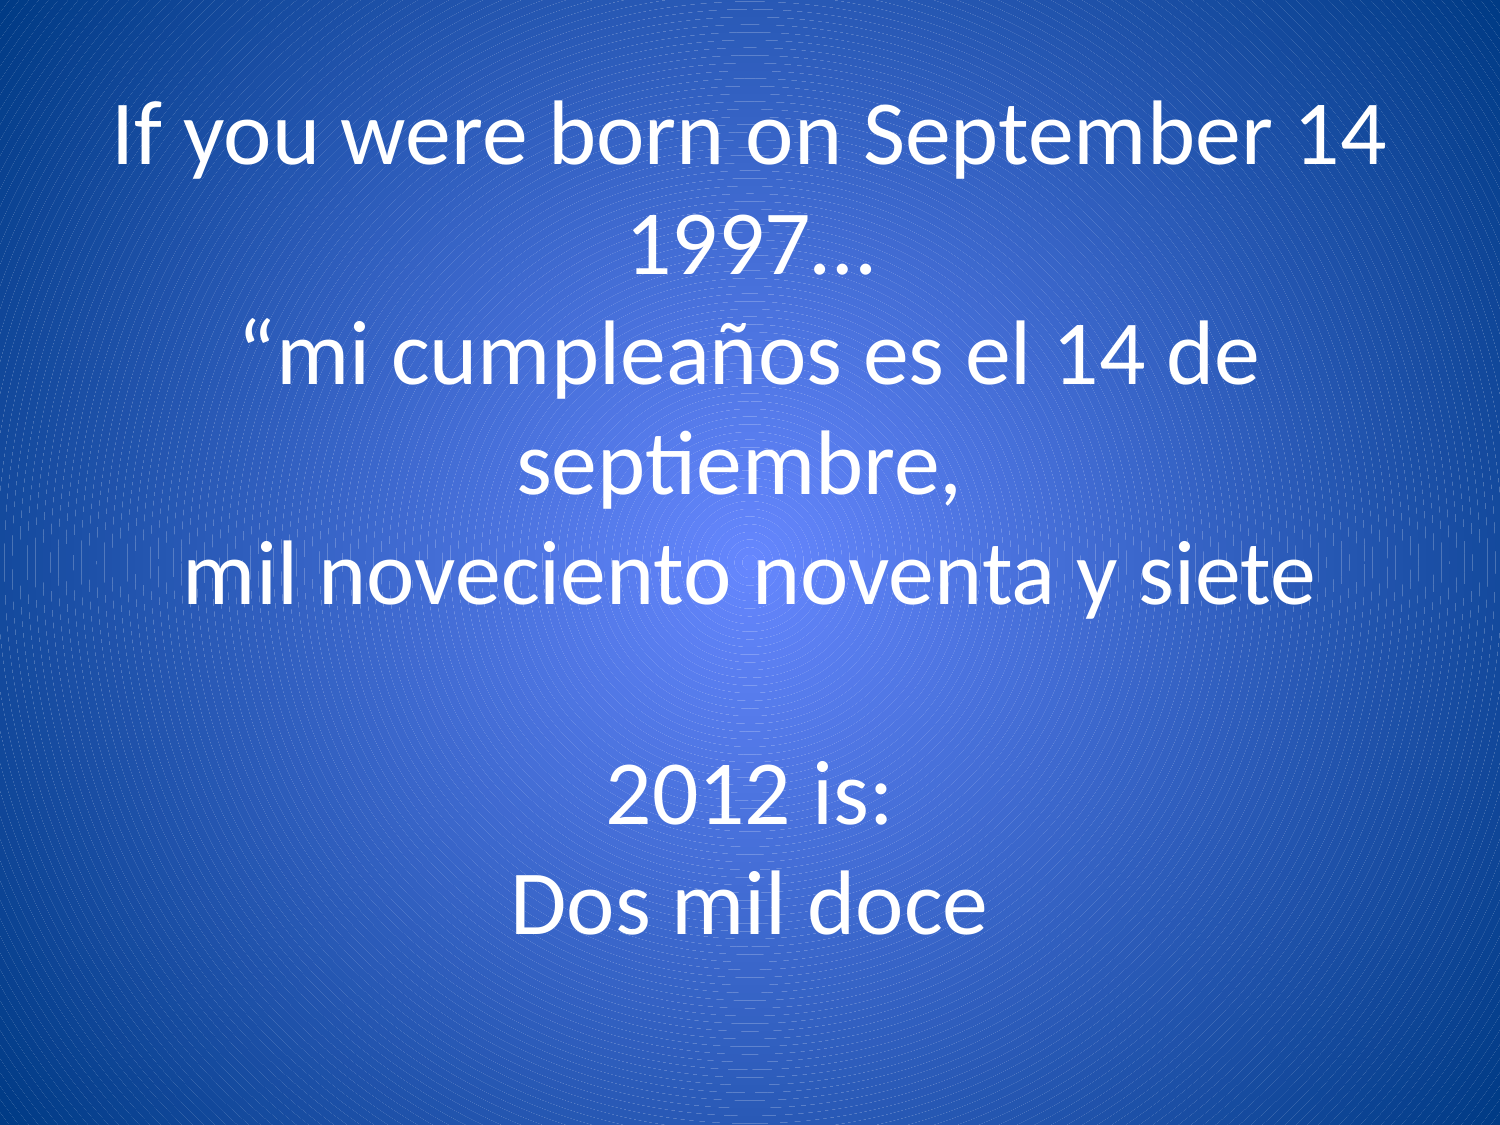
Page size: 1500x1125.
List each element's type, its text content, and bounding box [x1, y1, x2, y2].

title If you were born on September 14 1997… “mi cumpleaños es el 14 de septiembre, mil noveciento noventa y siete 2012 is: Dos mil doce [75, 45, 1425, 1091]
